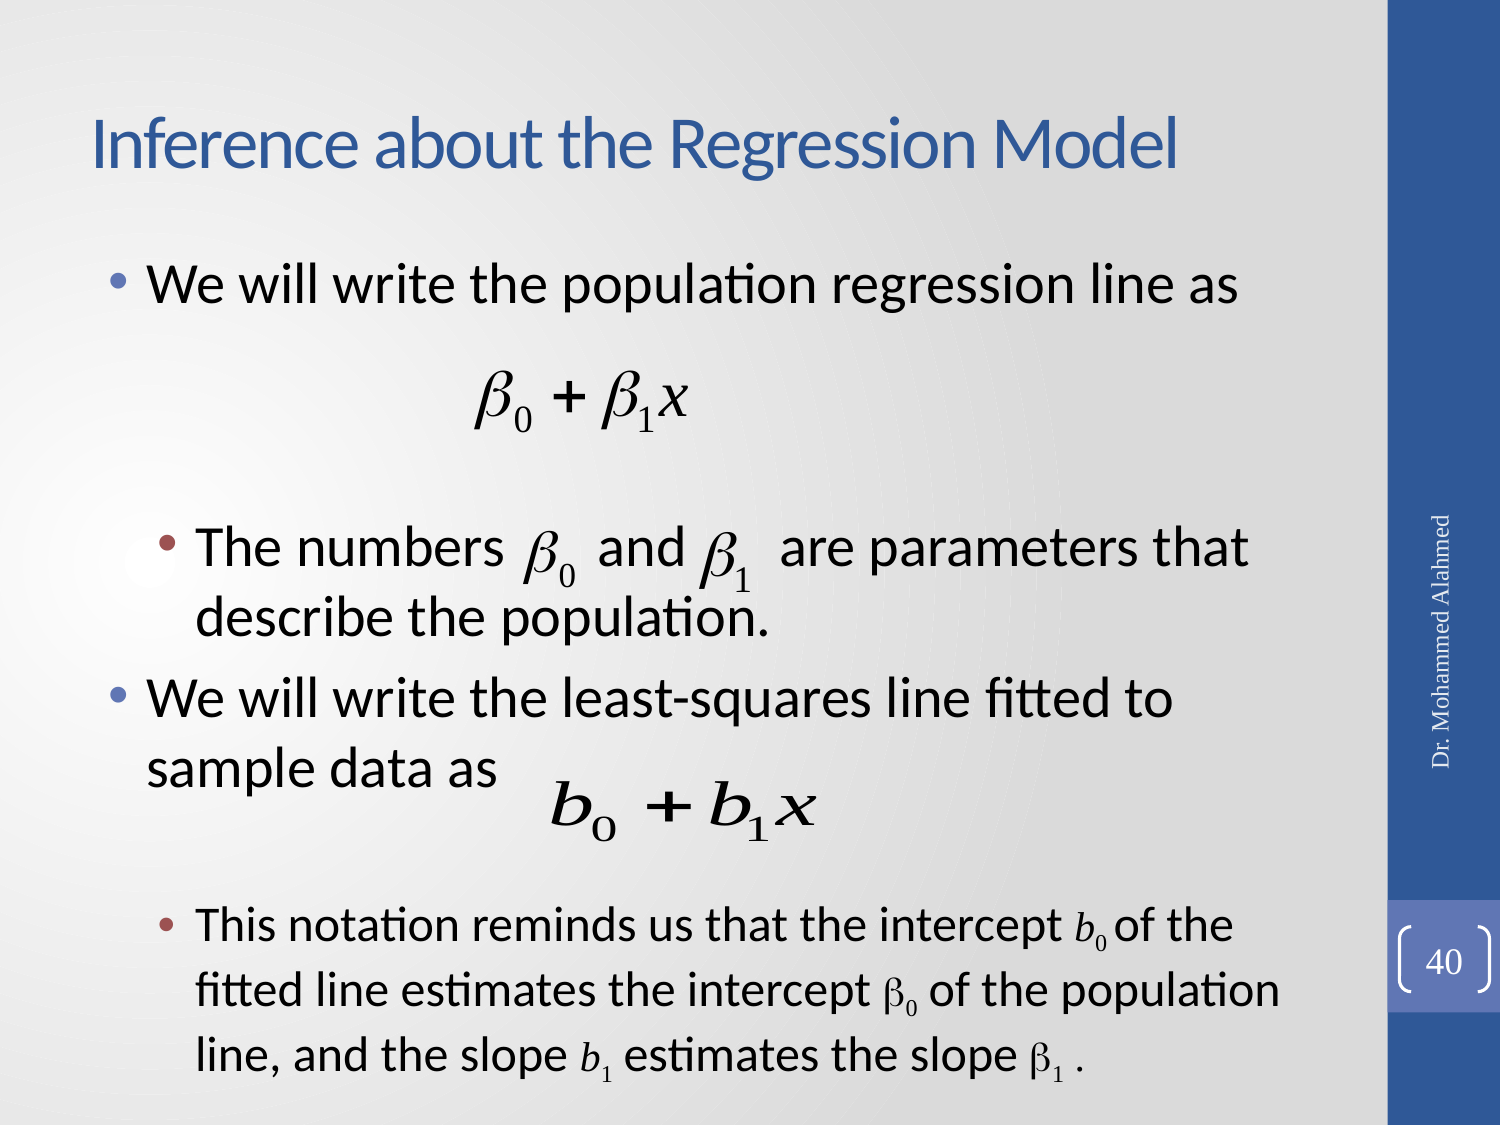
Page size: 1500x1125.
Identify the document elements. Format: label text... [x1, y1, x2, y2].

list We will write the population regression line as The numbers and are parameters that describe the population. We will write the least-squares line fitted to sample data as This notation reminds us that the intercept b0 of the fitted line estimates the intercept 0 of the population line, and the slope b1 estimates the slope 1 . [75, 237, 1325, 1025]
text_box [511, 511, 588, 603]
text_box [536, 761, 838, 858]
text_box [686, 511, 763, 604]
footer Dr. Mohammed Alahmed [1408, 500, 1469, 889]
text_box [461, 349, 701, 450]
slide_number 40 [1397, 925, 1492, 994]
title Inference about the Regression Model [75, 45, 1325, 233]
